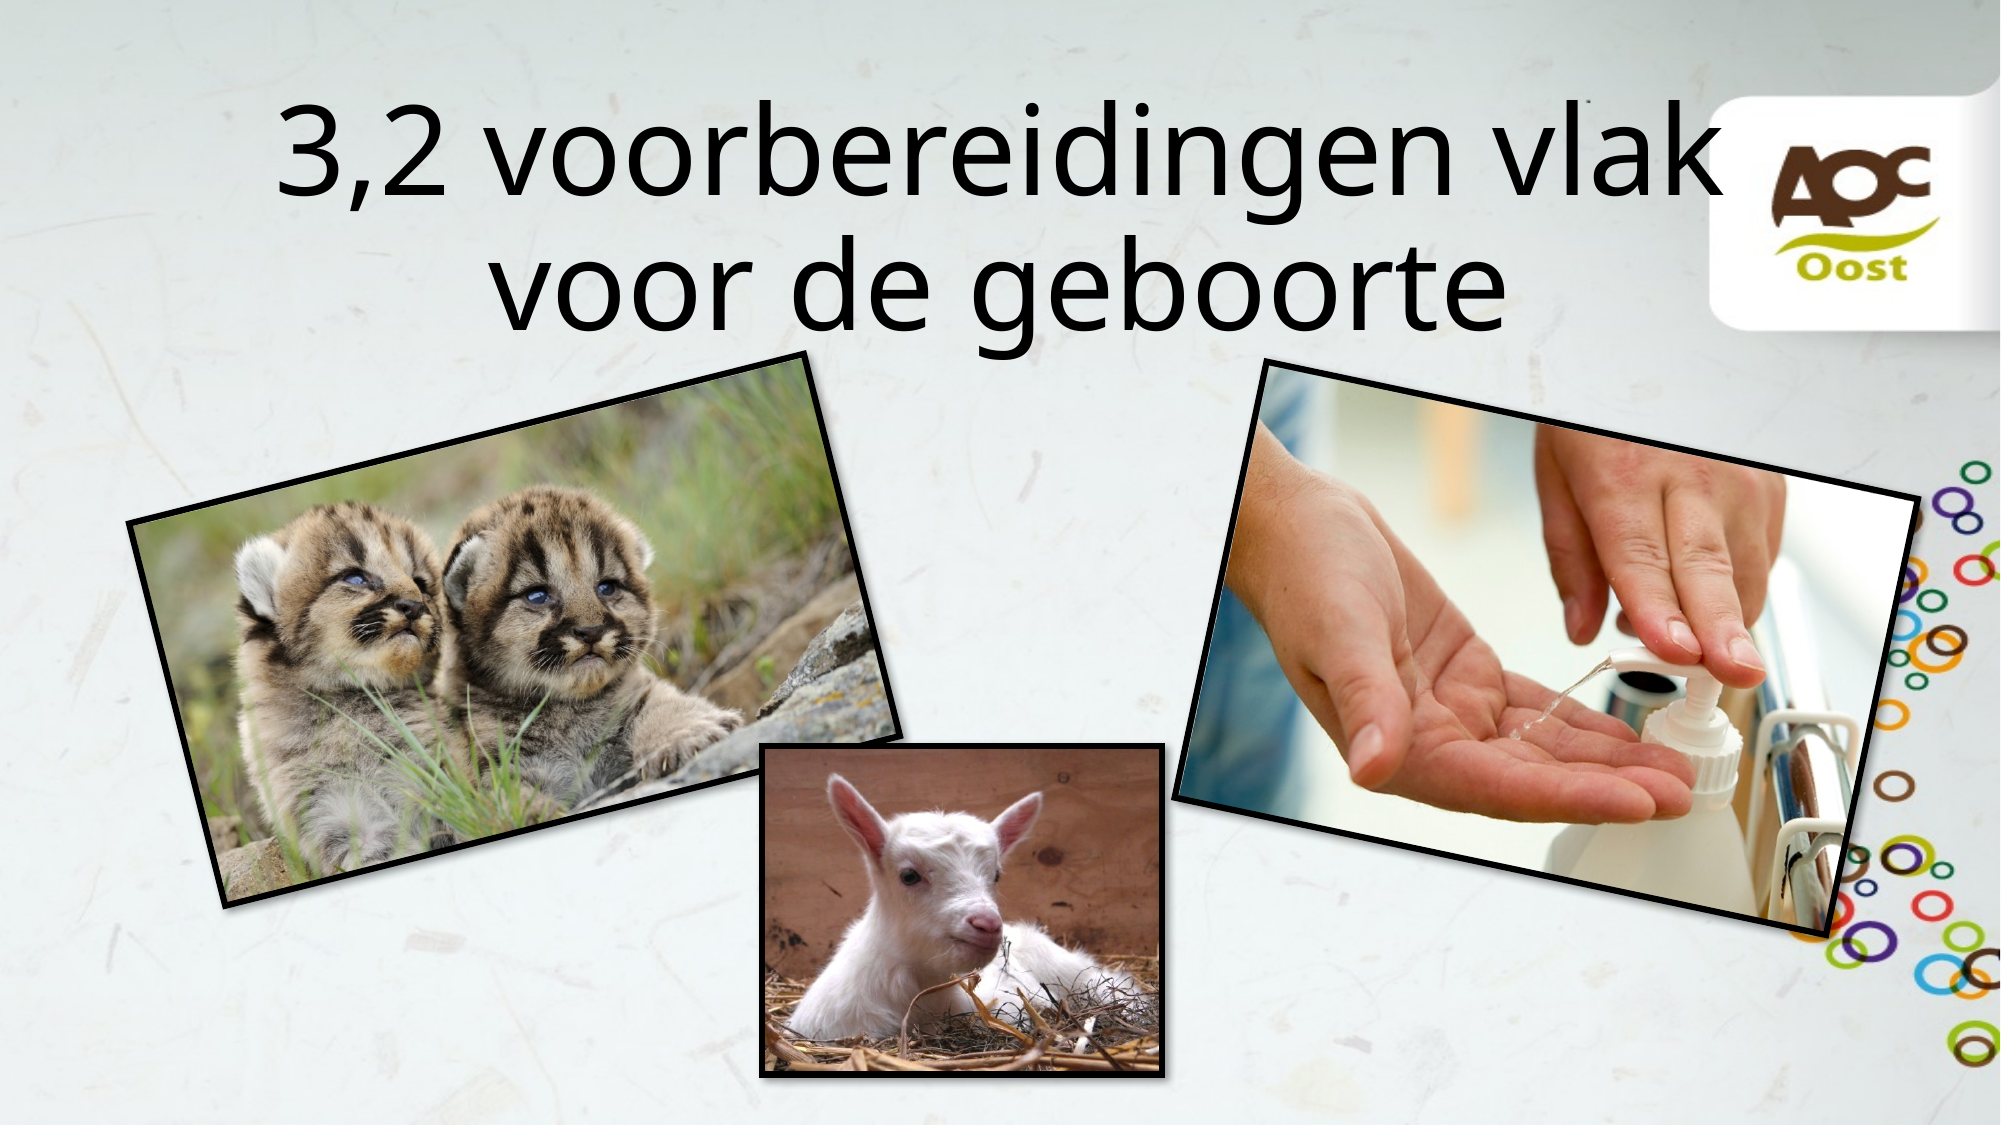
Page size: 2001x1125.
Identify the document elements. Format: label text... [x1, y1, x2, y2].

title 3,2 voorbereidingen vlak voor de geboorte [132, 68, 1868, 366]
picture [0, 0, 2001, 1125]
